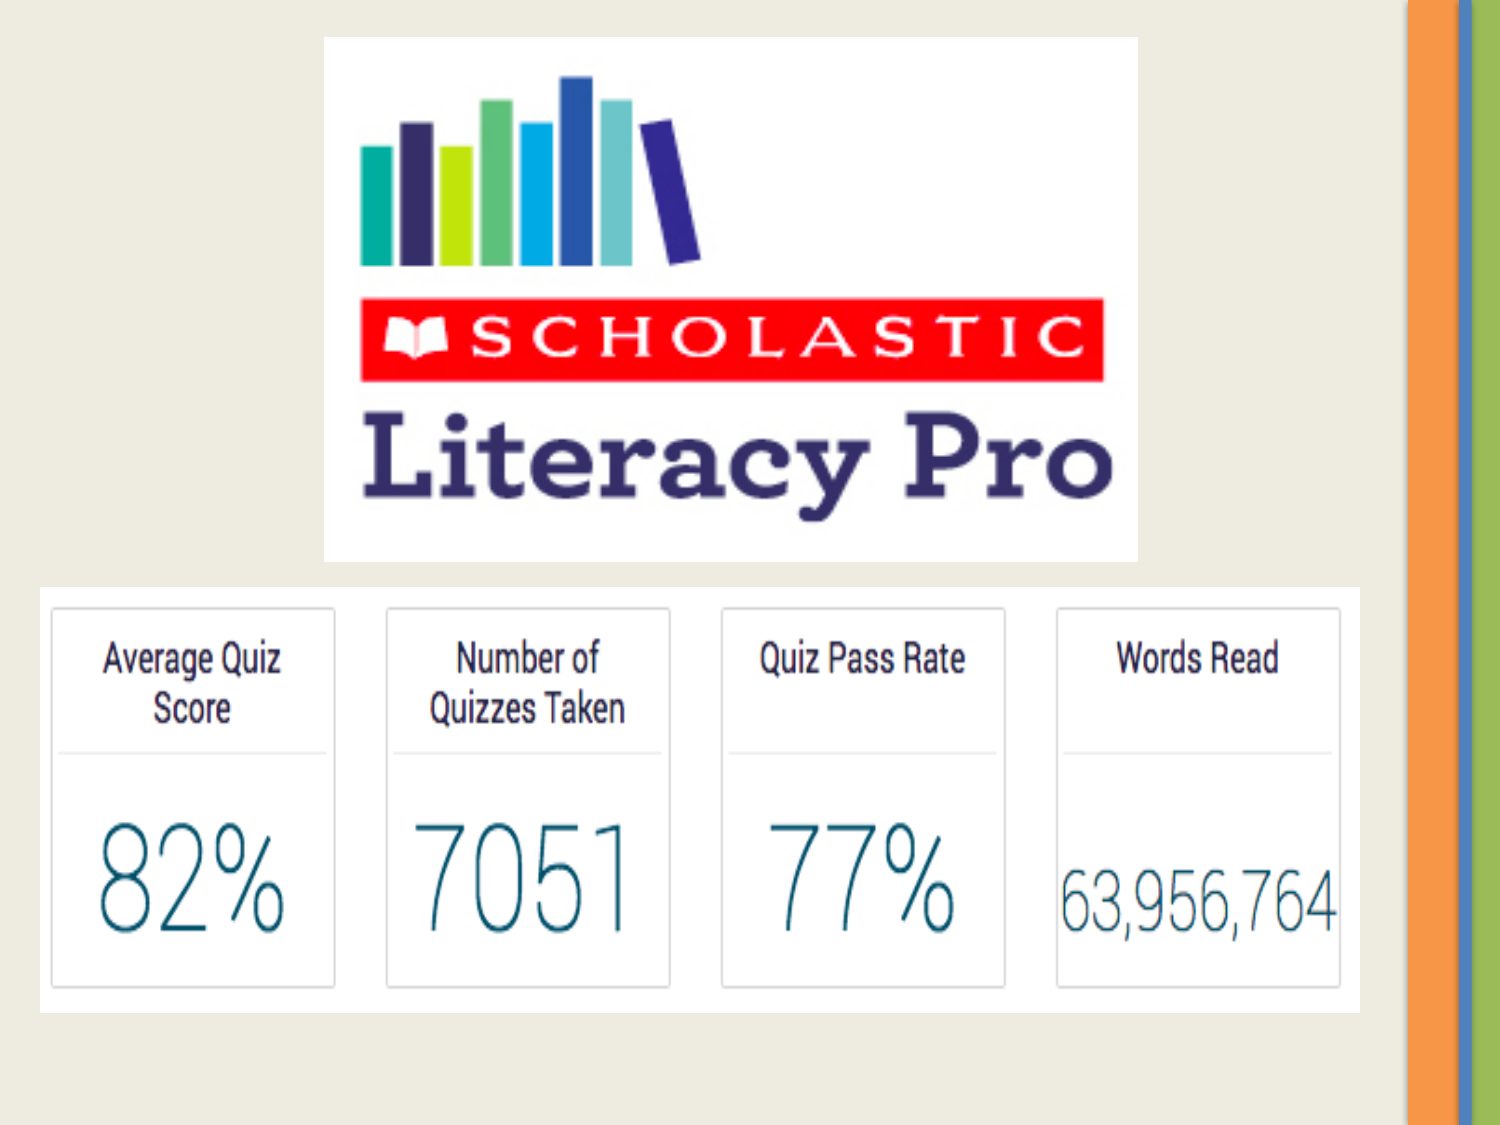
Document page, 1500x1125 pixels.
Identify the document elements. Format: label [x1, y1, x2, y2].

picture [40, 587, 1360, 1013]
picture [324, 37, 1138, 562]
